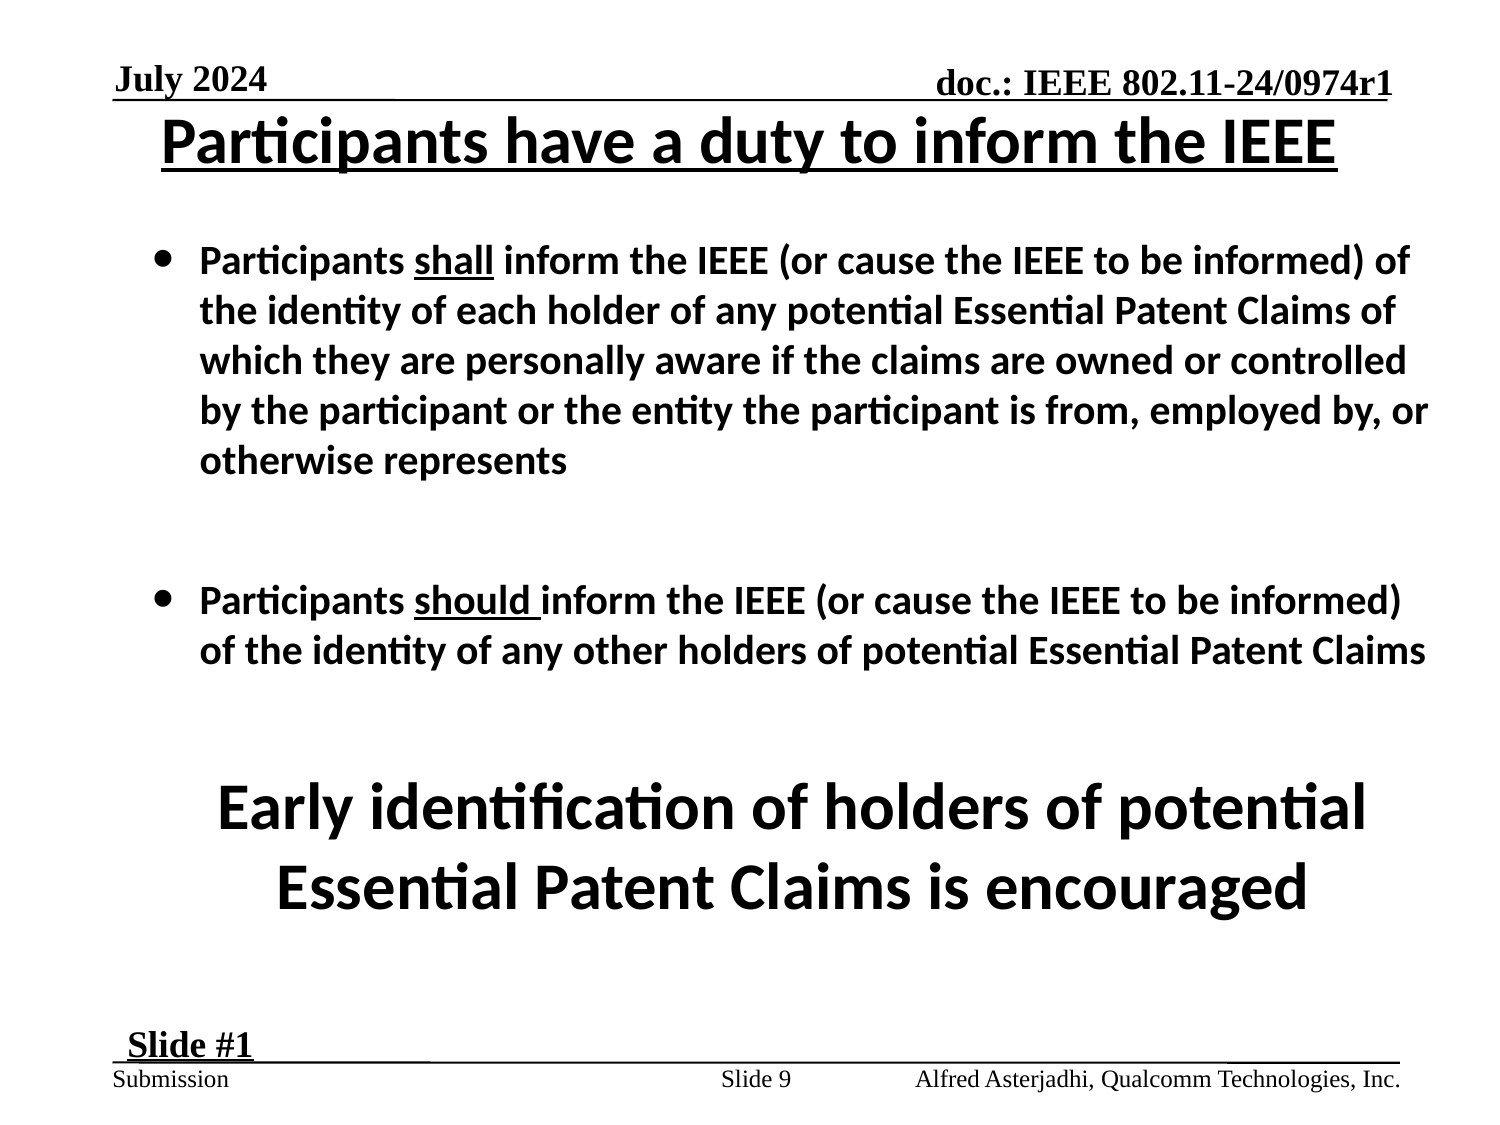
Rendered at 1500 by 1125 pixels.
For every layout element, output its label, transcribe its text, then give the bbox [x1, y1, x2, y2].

footer Alfred Asterjadhi, Qualcomm Technologies, Inc. [878, 1061, 1402, 1093]
title Participants have a duty to inform the IEEE [112, 112, 1388, 163]
text_box Slide #1 [112, 1012, 269, 1073]
list Participants shall inform the IEEE (or cause the IEEE to be informed) of the identity of each holder of any potential Essential Patent Claims of which they are personally aware if the claims are owned or controlled by the participant or the entity the participant is from, employed by, or otherwise represents Participants should inform the IEEE (or cause the IEEE to be informed) of the identity of any other holders of potential Essential Patent Claims Early identification of holders of potential Essential Patent Claims is encouraged [62, 224, 1451, 901]
slide_number Slide 9 [712, 1061, 800, 1123]
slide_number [114, 54, 493, 100]
